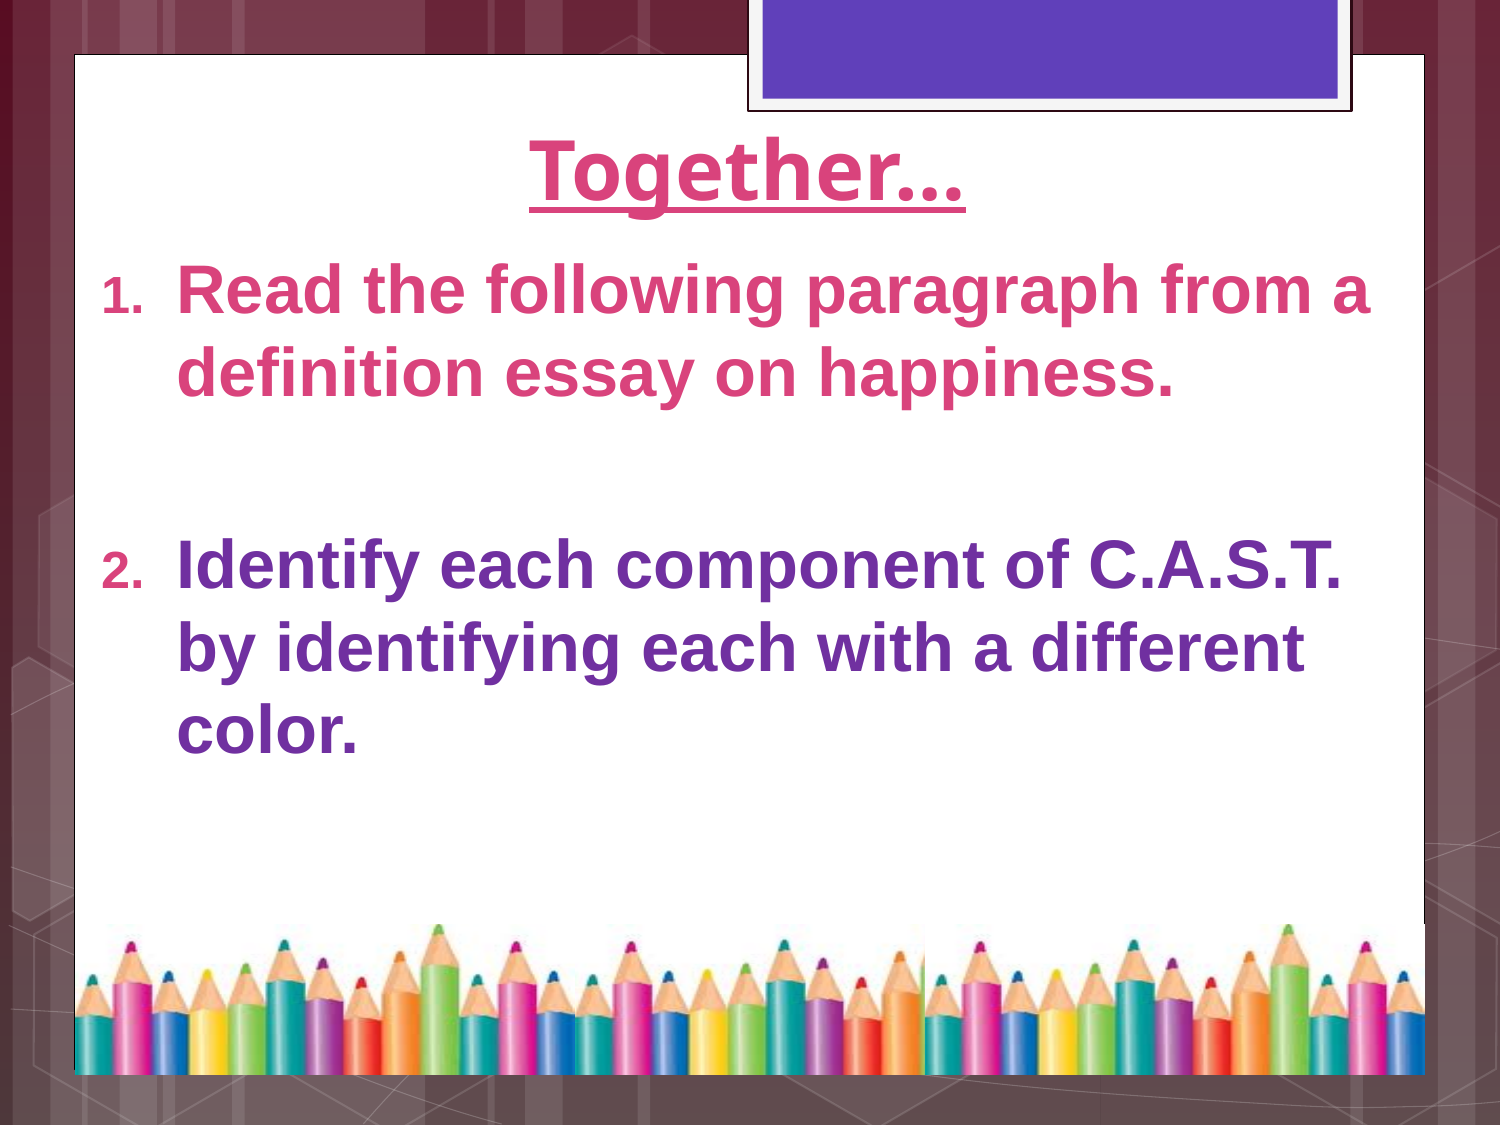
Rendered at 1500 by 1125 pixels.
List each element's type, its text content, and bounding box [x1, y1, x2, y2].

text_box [74, 924, 1426, 1076]
title Together… [171, 37, 1324, 225]
list Read the following paragraph from a definition essay on happiness. Identify each component of C.A.S.T. by identifying each with a different color. [75, 237, 1425, 814]
